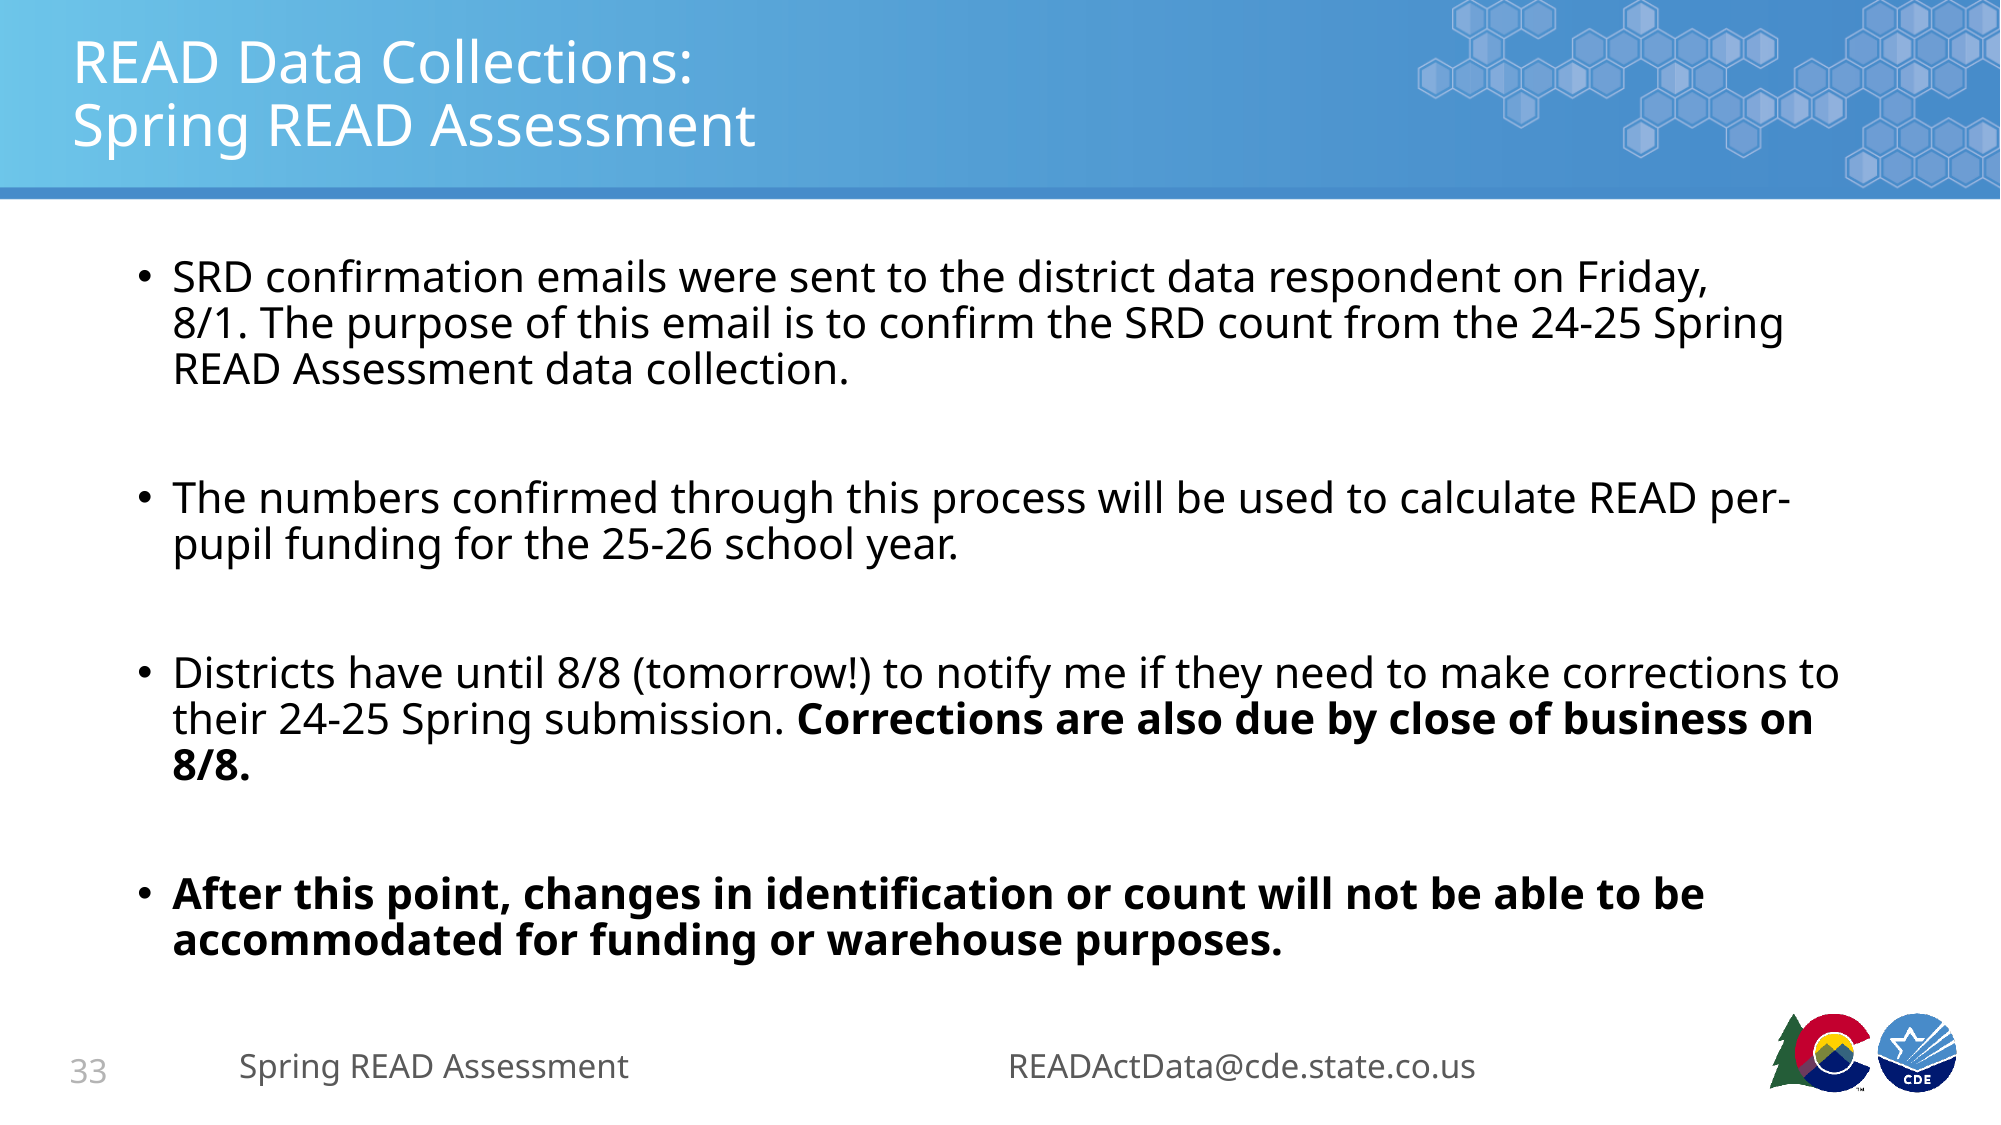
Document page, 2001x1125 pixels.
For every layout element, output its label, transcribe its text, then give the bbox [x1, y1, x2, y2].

slide_number 33 [54, 1042, 191, 1103]
list Spring READ Assessment [224, 1042, 960, 1103]
picture [1768, 1012, 1957, 1093]
list READActData@cde.state.co.us [992, 1042, 1714, 1103]
list SRD confirmation emails were sent to the district data respondent on Friday, 8/1. The purpose of this email is to confirm the SRD count from the 24-25 Spring READ Assessment data collection. The numbers confirmed through this process will be used to calculate READ per-pupil funding for the 25-26 school year. Districts have until 8/8 (tomorrow!) to notify me if they need to make corrections to their 24-25 Spring submission. Corrections are also due by close of business on 8/8. After this point, changes in identification or count will not be able to be accommodated for funding or warehouse purposes. [137, 254, 1863, 969]
picture [0, 0, 2000, 200]
title READ Data Collections: Spring READ Assessment [72, 33, 1396, 182]
